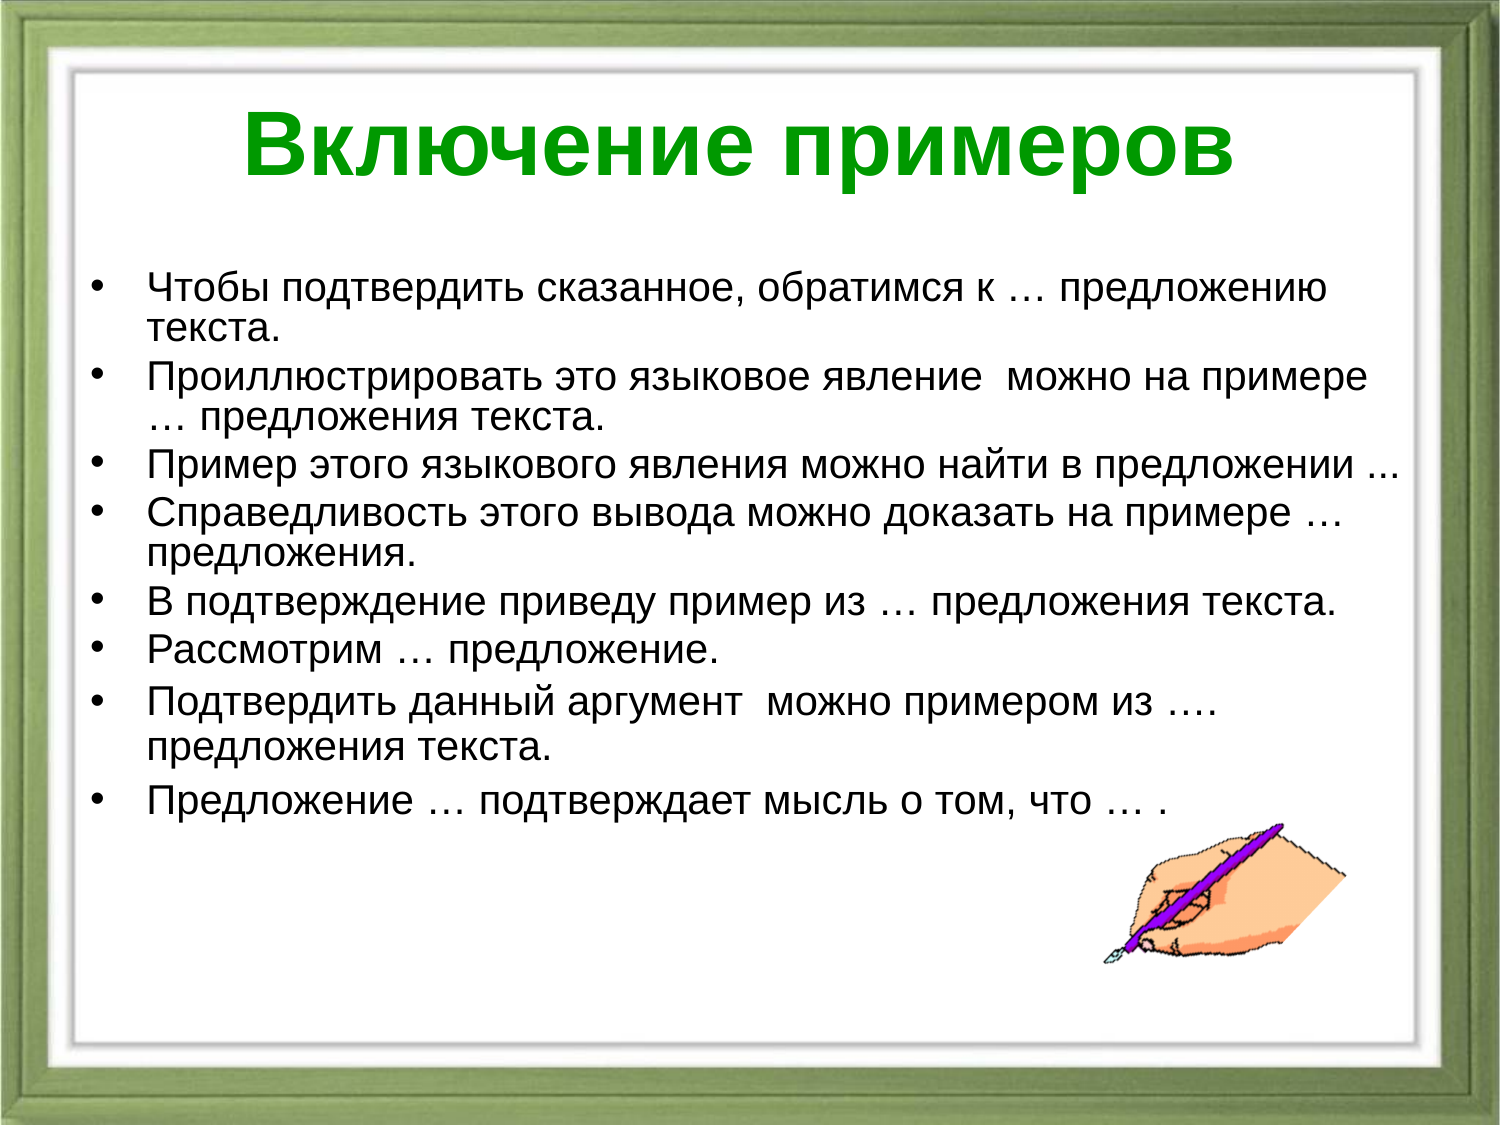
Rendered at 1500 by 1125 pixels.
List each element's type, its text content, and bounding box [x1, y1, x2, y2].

list Чтобы подтвердить сказанное, обратимся к … предложению текста. Проиллюстрировать это языковое явление можно на примере … предложения текста. Пример этого языкового явления можно найти в предложении ... Справедливость этого вывода можно доказать на примере … предложения. В подтверждение приведу пример из … предложения текста. Рассмотрим … предложение. Подтвердить данный аргумент можно примером из …. предложения текста. Предложение … подтверждает мысль о том, что … . [74, 262, 1426, 1006]
picture [0, 0, 1500, 1125]
title Включение примеров [74, 44, 1426, 233]
